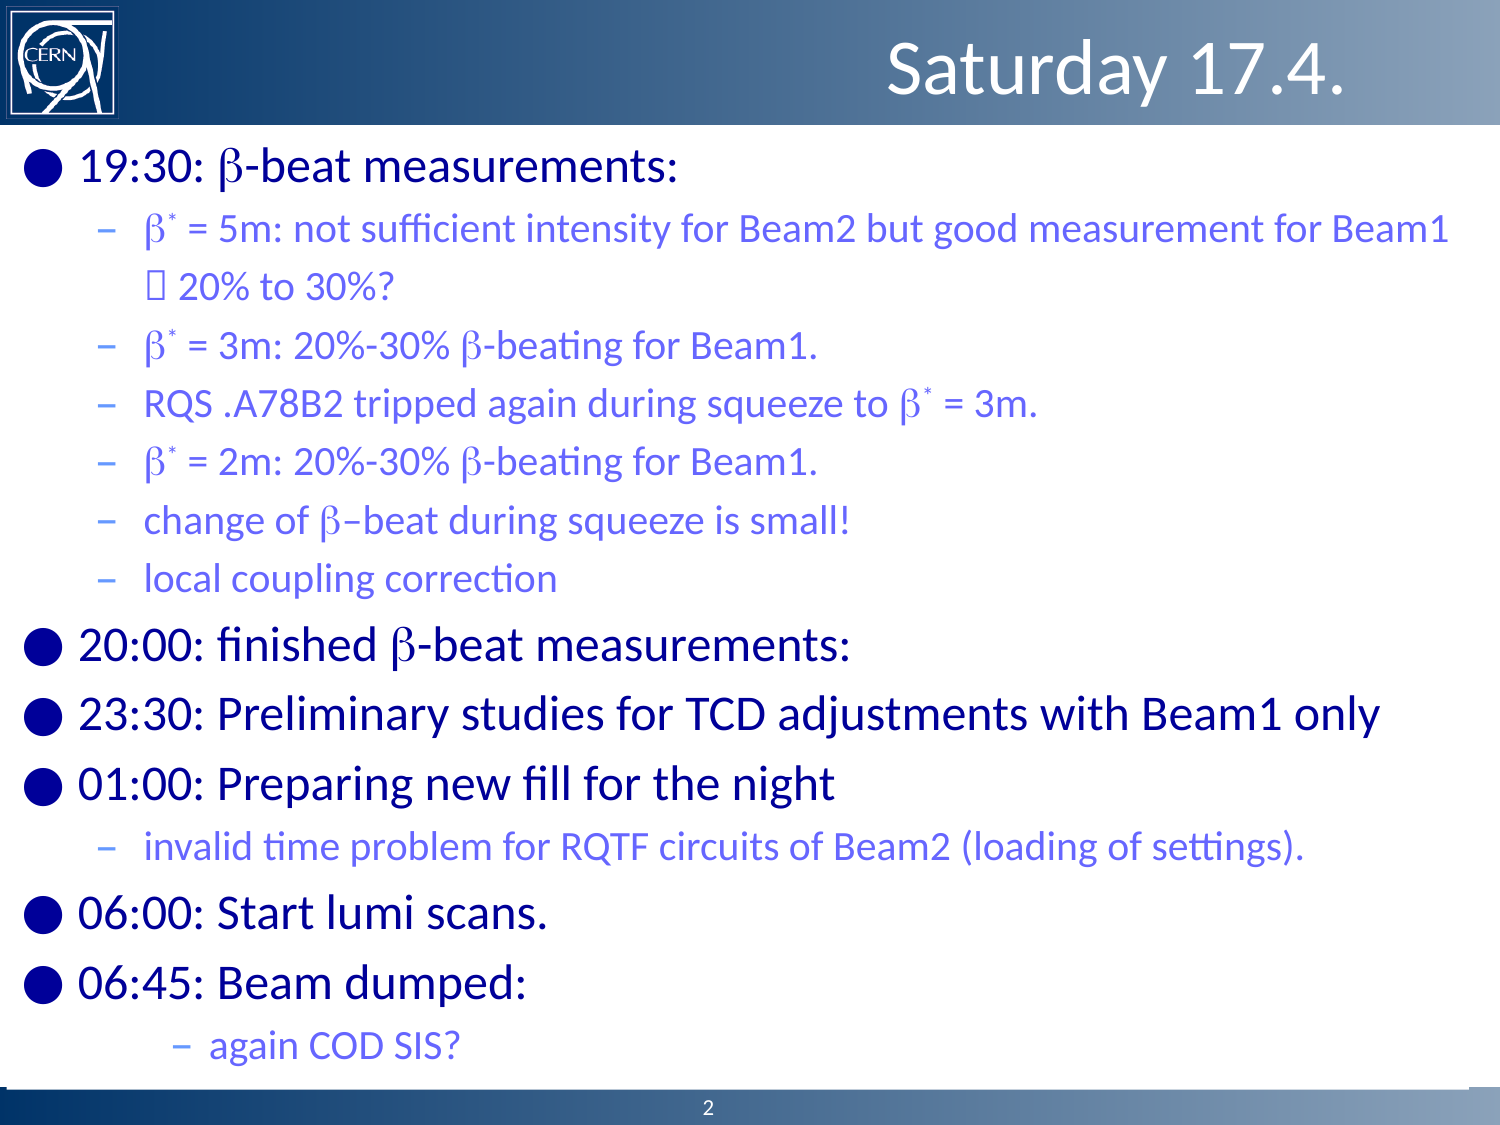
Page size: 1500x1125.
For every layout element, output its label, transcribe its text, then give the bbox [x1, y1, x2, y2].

title Saturday 17.4. [124, 0, 1363, 124]
list 19:30: b-beat measurements: b* = 5m: not sufficient intensity for Beam2 but good measurement for Beam1  20% to 30%? b* = 3m: 20%-30% b-beating for Beam1. RQS .A78B2 tripped again during squeeze to b* = 3m. b* = 2m: 20%-30% b-beating for Beam1. change of b–beat during squeeze is small! local coupling correction 20:00: finished b-beat measurements: 23:30: Preliminary studies for TCD adjustments with Beam1 only 01:00: Preparing new fill for the night invalid time problem for RQTF circuits of Beam2 (loading of settings). 06:00: Start lumi scans. 06:45: Beam dumped: again COD SIS? [6, 124, 1470, 1090]
picture [6, 6, 119, 119]
slide_number 2 [687, 1089, 876, 1125]
